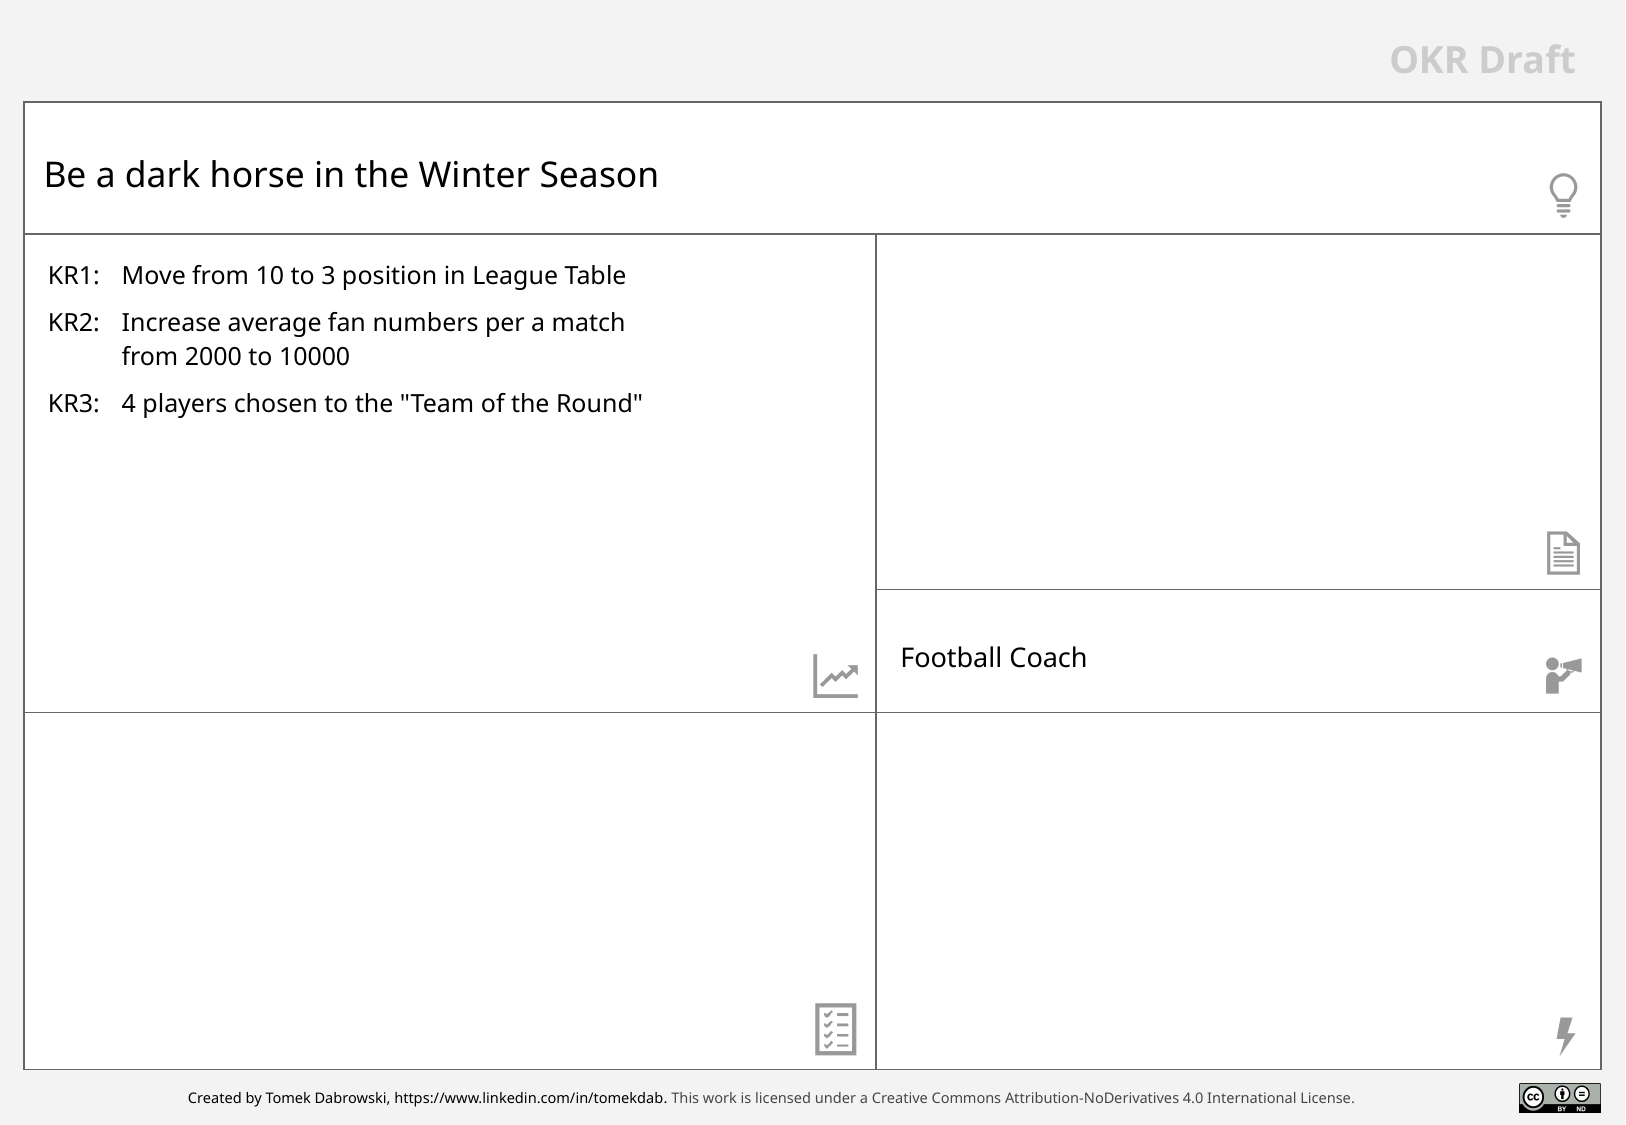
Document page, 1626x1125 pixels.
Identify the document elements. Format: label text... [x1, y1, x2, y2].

list KR1: Move from 10 to 3 position in League Table KR2: Increase average fan numbers per a match from 2000 to 10000 KR3: 4 players chosen to the "Team of the Round" [41, 248, 858, 703]
title Be a dark horse in the Winter Season [37, 118, 1589, 223]
list Football Coach [894, 606, 1588, 702]
picture [1519, 1083, 1601, 1113]
